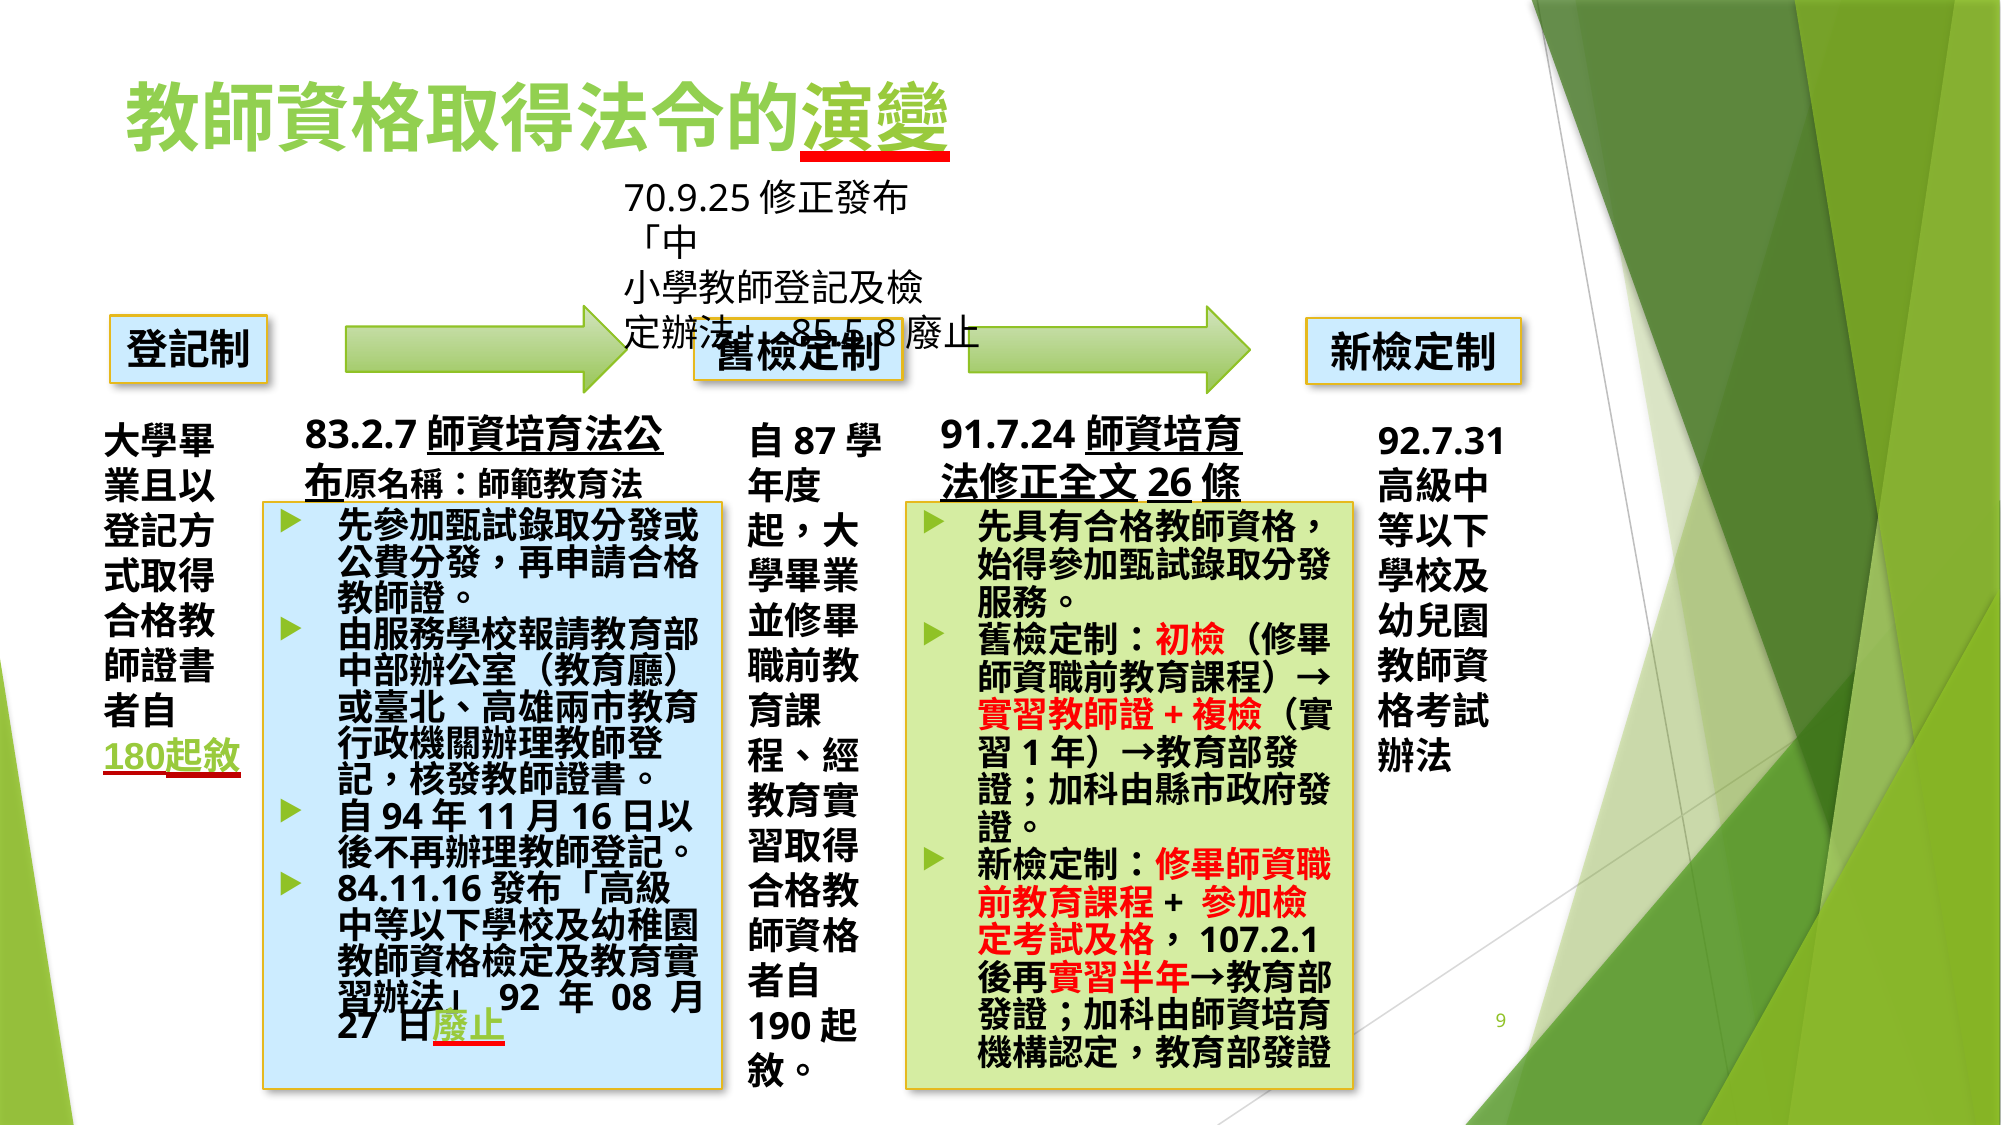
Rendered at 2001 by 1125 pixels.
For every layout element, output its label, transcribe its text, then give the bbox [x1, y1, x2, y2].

text_box 登記制 [109, 314, 268, 384]
text_box [344, 304, 608, 394]
text_box 70.9.25修正發布「中 小學教師登記及檢 定辦法」 85.5.8廢止 [608, 166, 996, 406]
text_box 先參加甄試錄取分發或公費分發，再申請合格教師證。 由服務學校報請教育部中部辦公室（教育廳）或臺北、高雄兩市教育行政機關辦理教師登記，核發教師證書。 自94年11月16日以後不再辦理教師登記。 84.11.16發布「高級中等以下學校及幼稚園教師資格檢定及教育實習辦法」 92 年 08 月 27 日廢止 [262, 501, 723, 1090]
slide_number 9 [1409, 991, 1522, 1051]
text_box 大學畢業且以登記方式取得合格教師證書者自 180起敘 [88, 409, 262, 794]
text_box 先具有合格教師資格，始得參加甄試錄取分發服務。 舊檢定制：初檢（修畢師資職前教育課程）→實習教師證+複檢（實習1年）→教育部發證；加科由縣市政府發證。 新檢定制：修畢師資職前教育課程+ 參加檢定考試及格，107.2.1後再實習半年→教育部發證；加科由師資培育機構認定，教育部發證 [905, 501, 1354, 1090]
text_box [996, 305, 1251, 395]
text_box 新檢定制 [1305, 317, 1522, 385]
title 教師資格取得法令的演變 [110, 63, 1521, 294]
text_box 自87學年度起，大學畢業並修畢職前教育課程、經教育實習取得合格教師資格者自190起敘。 [732, 409, 898, 1099]
text_box 91.7.24師資培育法修正全文26條 [925, 402, 1294, 512]
text_box 92.7.31高級中等以下學校及幼兒園教師資格考試辦法 [1363, 409, 1536, 784]
text_box 83.2.7師資培育法公布原名稱：師範教育法 [290, 402, 718, 512]
